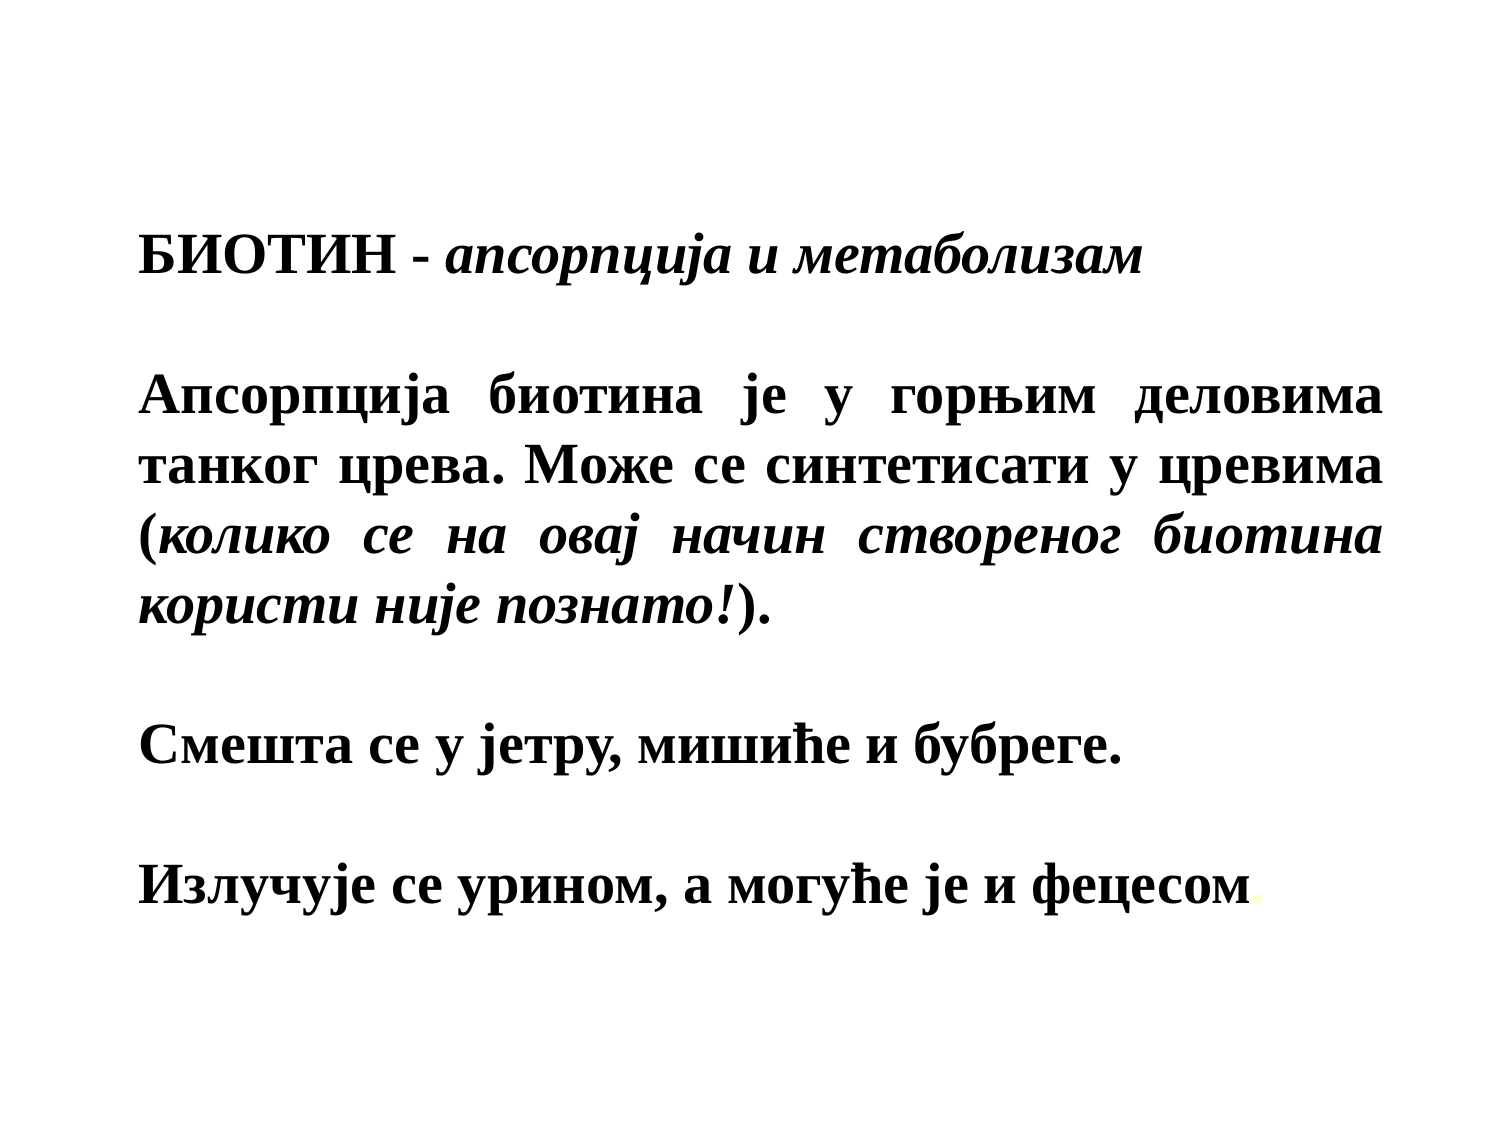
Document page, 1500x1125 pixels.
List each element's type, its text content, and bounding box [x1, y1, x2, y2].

text_box БИОТИН - апсорпција и метаболизам Апсорпција биотина је у горњим деловима танког црева. Може се синтетисати у цревима (колико се на овај начин створеног биотина користи није познато!). Смешта се у јетру, мишиће и бубреге. Излучује се урином, а могуће је и фецесом. [123, 208, 1399, 993]
